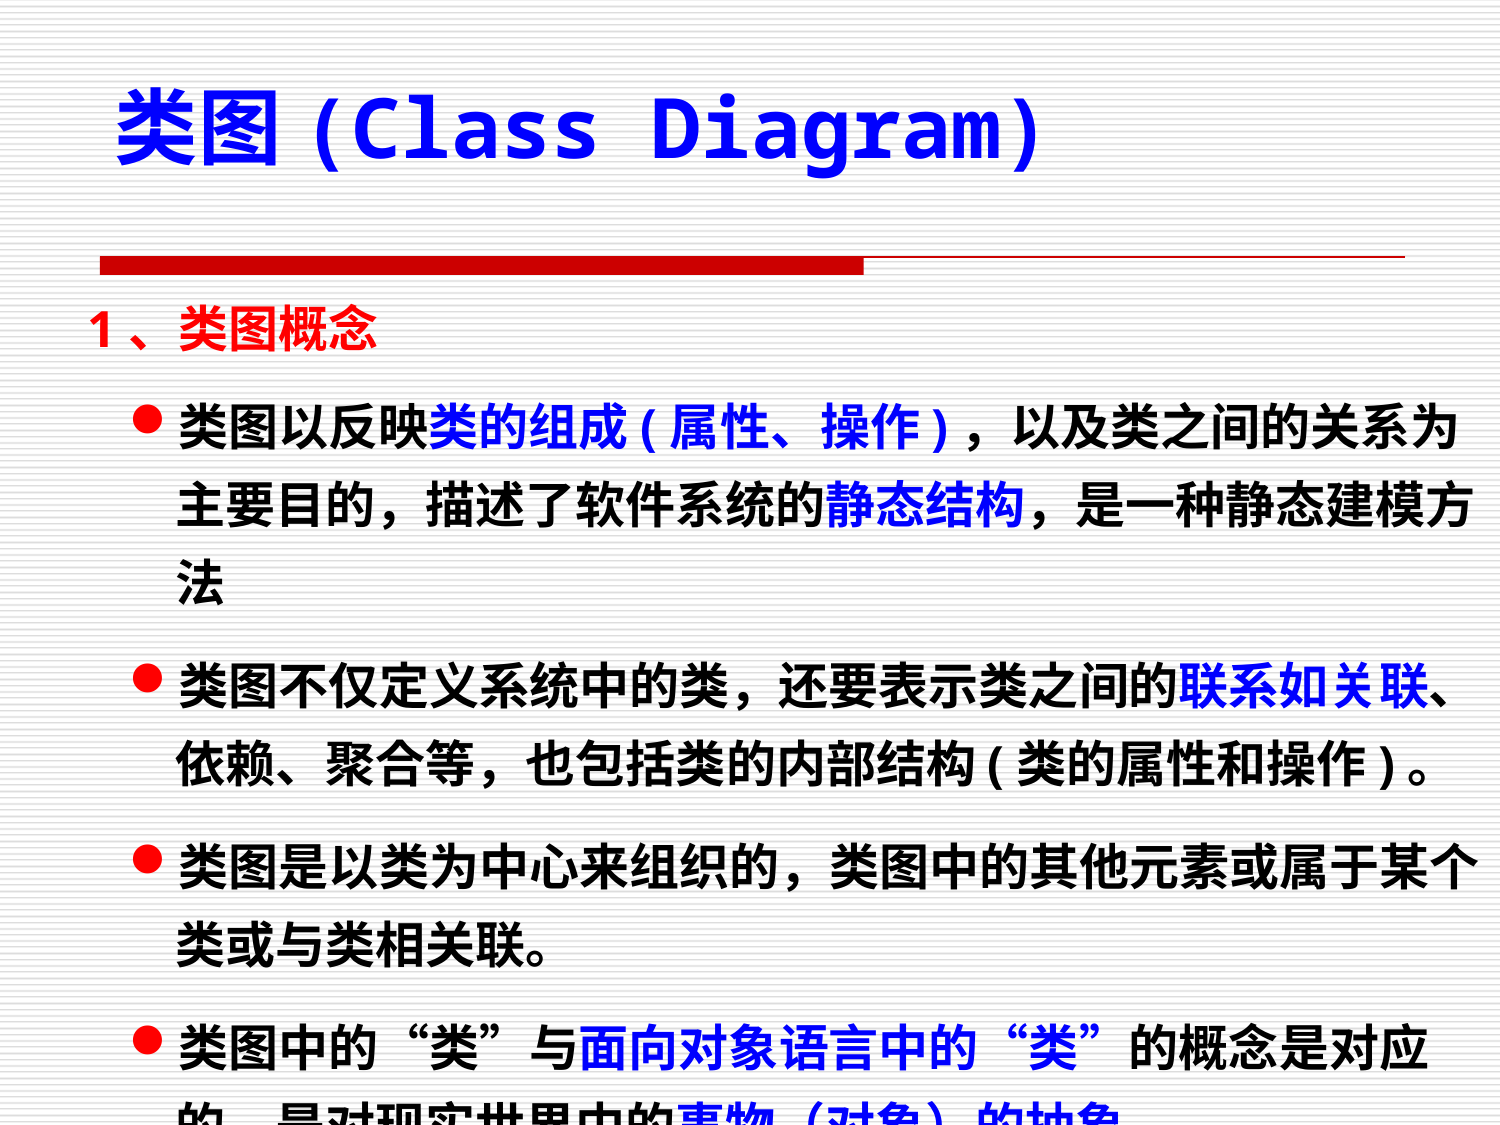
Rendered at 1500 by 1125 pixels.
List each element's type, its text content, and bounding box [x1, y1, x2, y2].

text_box 1、类图概念 [87, 296, 1500, 371]
picture [0, 0, 1500, 1125]
text_box 类图(Class Diagram) [100, 67, 1134, 183]
text_box 类图以反映类的组成(属性、操作)，以及类之间的关系为主要目的，描述了软件系统的静态结构，是一种静态建模方法 类图不仅定义系统中的类，还要表示类之间的联系如关联、依赖、聚合等，也包括类的内部结构(类的属性和操作)。 类图是以类为中心来组织的，类图中的其他元素或属于某个类或与类相关联。 类图中的“类”与面向对象语言中的“类”的概念是对应的，是对现实世界中的事物（对象）的抽象。 [114, 371, 1500, 1125]
